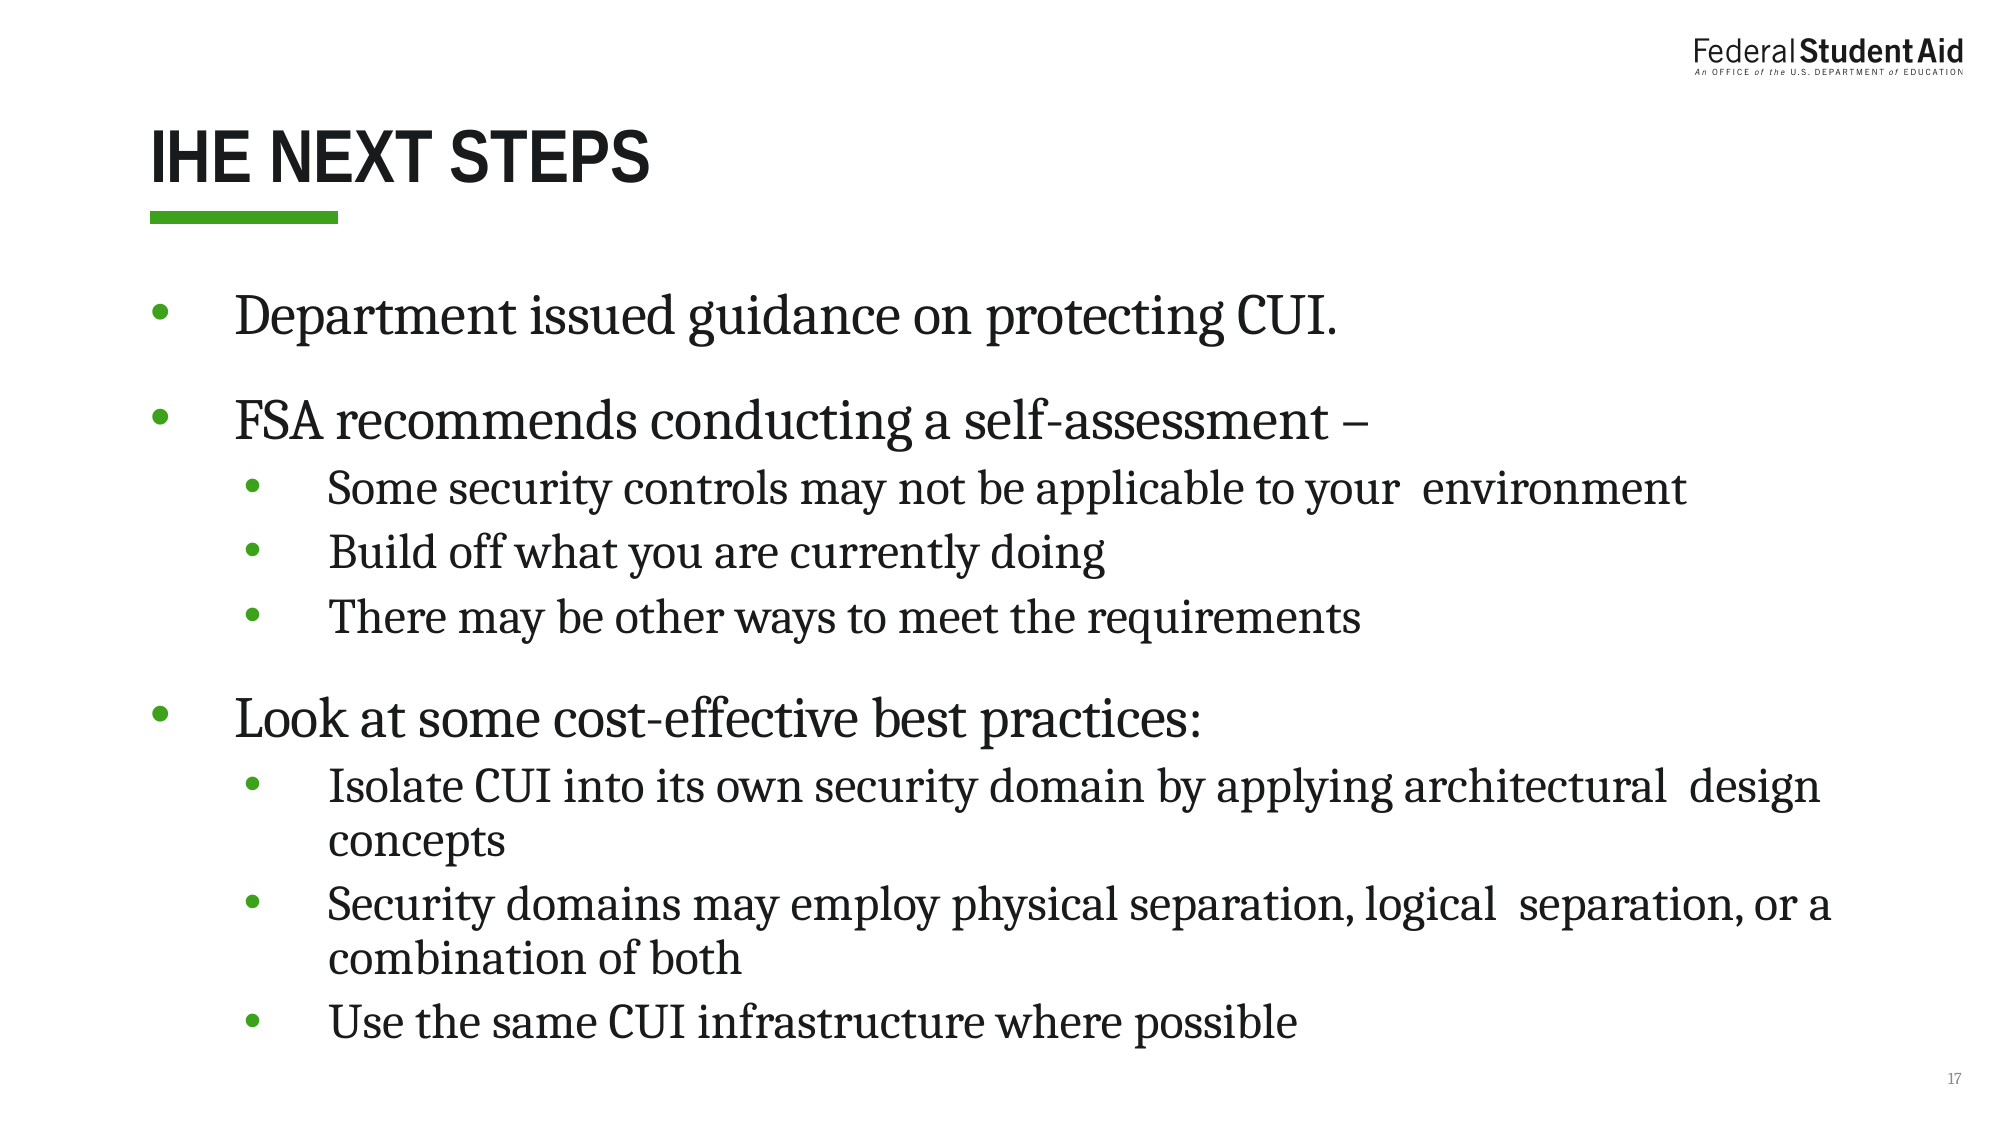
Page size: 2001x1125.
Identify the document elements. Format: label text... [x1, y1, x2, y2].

list Department issued guidance on protecting CUI. FSA recommends conducting a self-assessment – Some security controls may not be applicable to your environment Build off what you are currently doing There may be other ways to meet the requirements Look at some cost-effective best practices: Isolate CUI into its own security domain by applying architectural design concepts Security domains may employ physical separation, logical separation, or a combination of both Use the same CUI infrastructure where possible [150, 262, 1935, 1050]
title Ihe next steps [150, 48, 1662, 199]
picture [1694, 37, 1963, 75]
slide_number 17 [1916, 1068, 1962, 1089]
